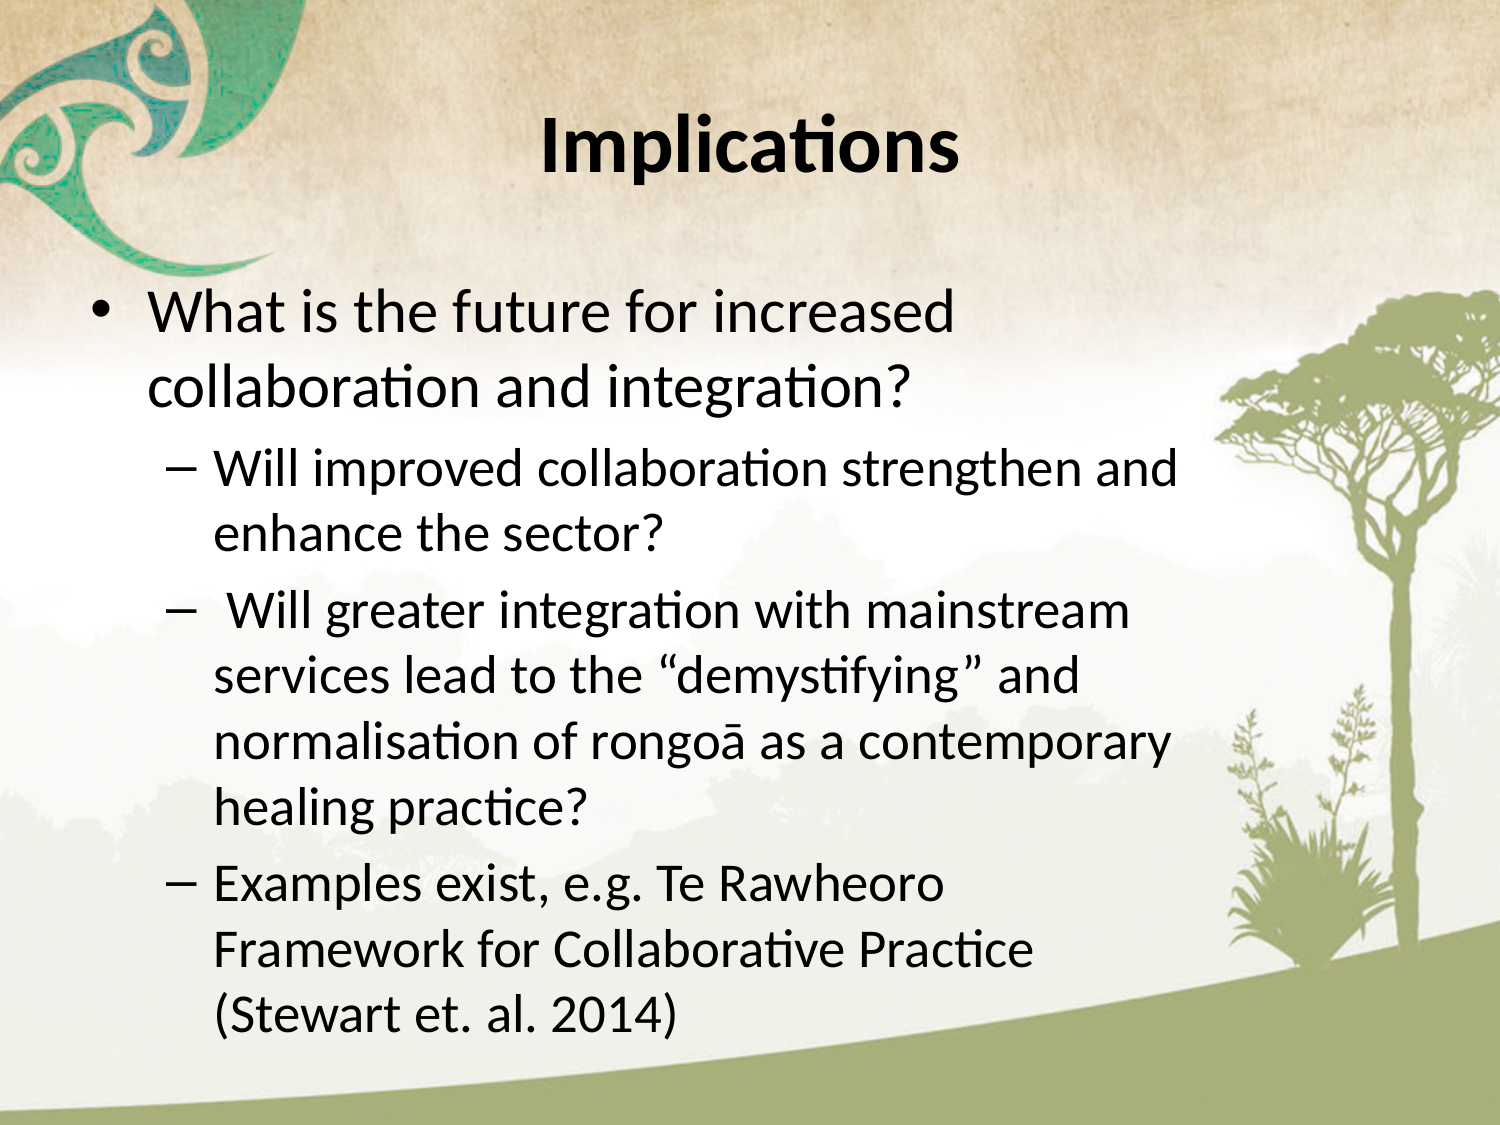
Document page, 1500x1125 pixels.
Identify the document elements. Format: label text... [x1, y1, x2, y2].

list What is the future for increased collaboration and integration? Will improved collaboration strengthen and enhance the sector? Will greater integration with mainstream services lead to the “demystifying” and normalisation of rongoā as a contemporary healing practice? Examples exist, e.g. Te Rawheoro Framework for Collaborative Practice (Stewart et. al. 2014) [75, 262, 1198, 1067]
title Implications [75, 45, 1425, 233]
picture [0, 0, 1500, 1125]
